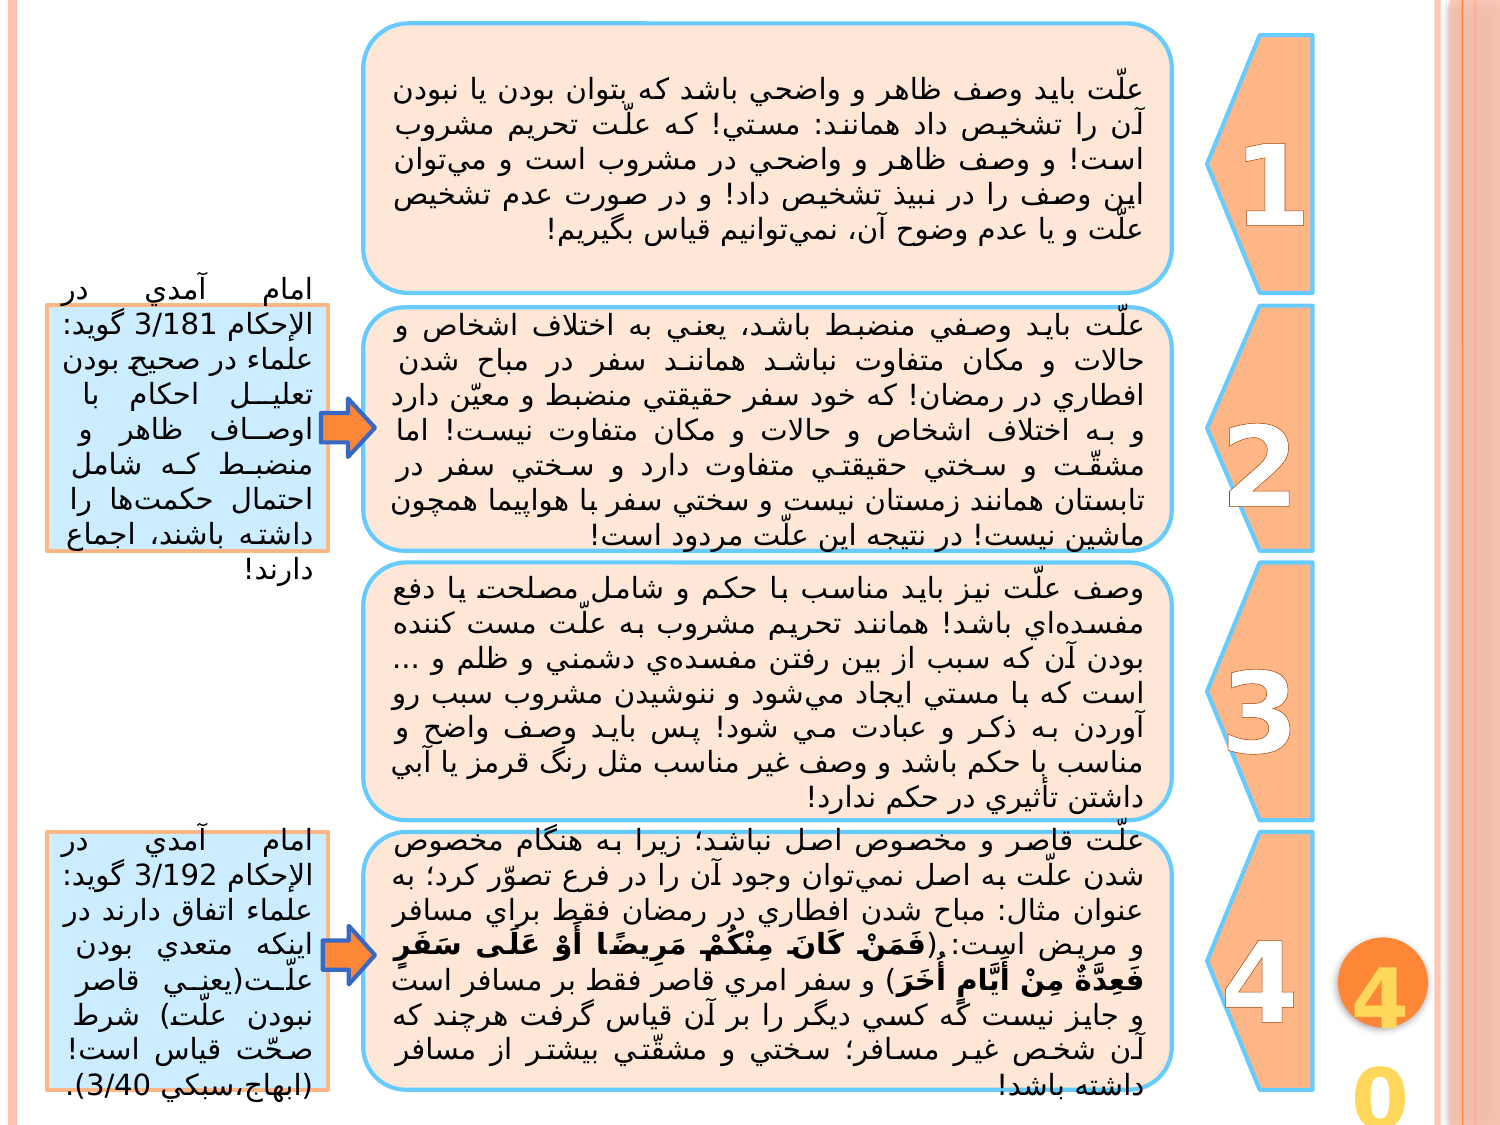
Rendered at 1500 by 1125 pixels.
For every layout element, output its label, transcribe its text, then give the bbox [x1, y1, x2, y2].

text_box 4 [1230, 902, 1314, 1053]
text_box امام آمدي در الإحكام 3/181 گويد: علماء در صحيح بودن تعليل احكام با اوصاف ظاهر و منضبط كه شامل احتمال حكمت‌ها را داشته باشند، اجماع دارند! [45, 303, 330, 553]
text_box [1242, 256, 1315, 296]
text_box [1205, 829, 1315, 1092]
text_box [320, 923, 377, 987]
text_box وصف علّت نيز بايد مناسب با حكم و شامل مصلحت يا دفع مفسده‌اي باشد! همانند تحريم مشروب به علّت مست كننده بودن آن كه سبب از بين رفتن مفسده‌ي دشمني و ظلم و ... است كه با مستي ايجاد مي‌شود و ننوشيدن مشروب سبب رو آوردن به ذكر و عبادت مي شود! پس بايد وصف واضح و مناسب با حكم باشد و وصف غير مناسب مثل رنگ قرمز يا آبي داشتن تأثيري در حكم ندارد! [361, 560, 1174, 823]
text_box [1205, 303, 1315, 553]
text_box [1205, 560, 1315, 823]
text_box [1205, 131, 1218, 197]
text_box علّت بايد وصف ظاهر و واضحي باشد كه بتوان بودن يا نبودن آن را تشخيص داد همانند: مستي! كه علّت تحريم مشروب است! و وصف ظاهر و واضحي در مشروب است و مي‌توان اين وصف را در نبيذ تشخيص داد! و در صورت عدم تشخيص علّت و يا عدم وضوح آن، نمي‌توانيم قياس بگيريم! [361, 21, 1174, 296]
text_box 1 [1218, 105, 1327, 256]
text_box 3 [1230, 632, 1314, 783]
text_box امام آمدي در الإحكام 3/192 گويد: علماء اتفاق دارند در اينكه متعدي بودن علّت(يعني قاصر نبودن علّت) شرط صحّت قياس است! (ابهاج،سبكي 3/40). [45, 830, 330, 1092]
text_box [318, 396, 377, 459]
text_box علّت بايد وصفي منضبط باشد، يعني به اختلاف اشخاص و حالات و مكان متفاوت نباشد همانند سفر در مباح شدن افطاري در رمضان! كه خود سفر حقيقتي منضبط و معيّن دارد و به اختلاف اشخاص و حالات و مكان متفاوت نيست! اما مشقّت و سختي حقيقتي متفاوت دارد و سختي سفر در تابستان همانند زمستان نيست و سختي سفر با هواپيما همچون ماشين نيست! در نتيجه اين علّت مردود است! [361, 305, 1174, 553]
text_box علّت قاصر و مخصوص اصل نباشد؛ زيرا به هنگام مخصوص شدن علّت به اصل نمي‌توان وجود آن را در فرع تصوّر كرد؛ به عنوان مثال: مباح شدن افطاري در رمضان فقط براي مسافر و مريض است: (فَمَنْ كَانَ مِنْكُمْ مَرِيضًا أَوْ عَلَى سَفَرٍ فَعِدَّةٌ مِنْ أَيَّامٍ أُخَرَ) و سفر امري قاصر فقط بر مسافر است و جايز نيست كه كسي ديگر را بر آن قياس گرفت هرچند كه آن شخص غير مسافر؛ سختي و مشقّتي بيشتر از مسافر داشته باشد! [361, 829, 1174, 1092]
text_box 40 [1318, 937, 1444, 1125]
text_box 2 [1230, 386, 1314, 537]
text_box [1228, 33, 1315, 105]
